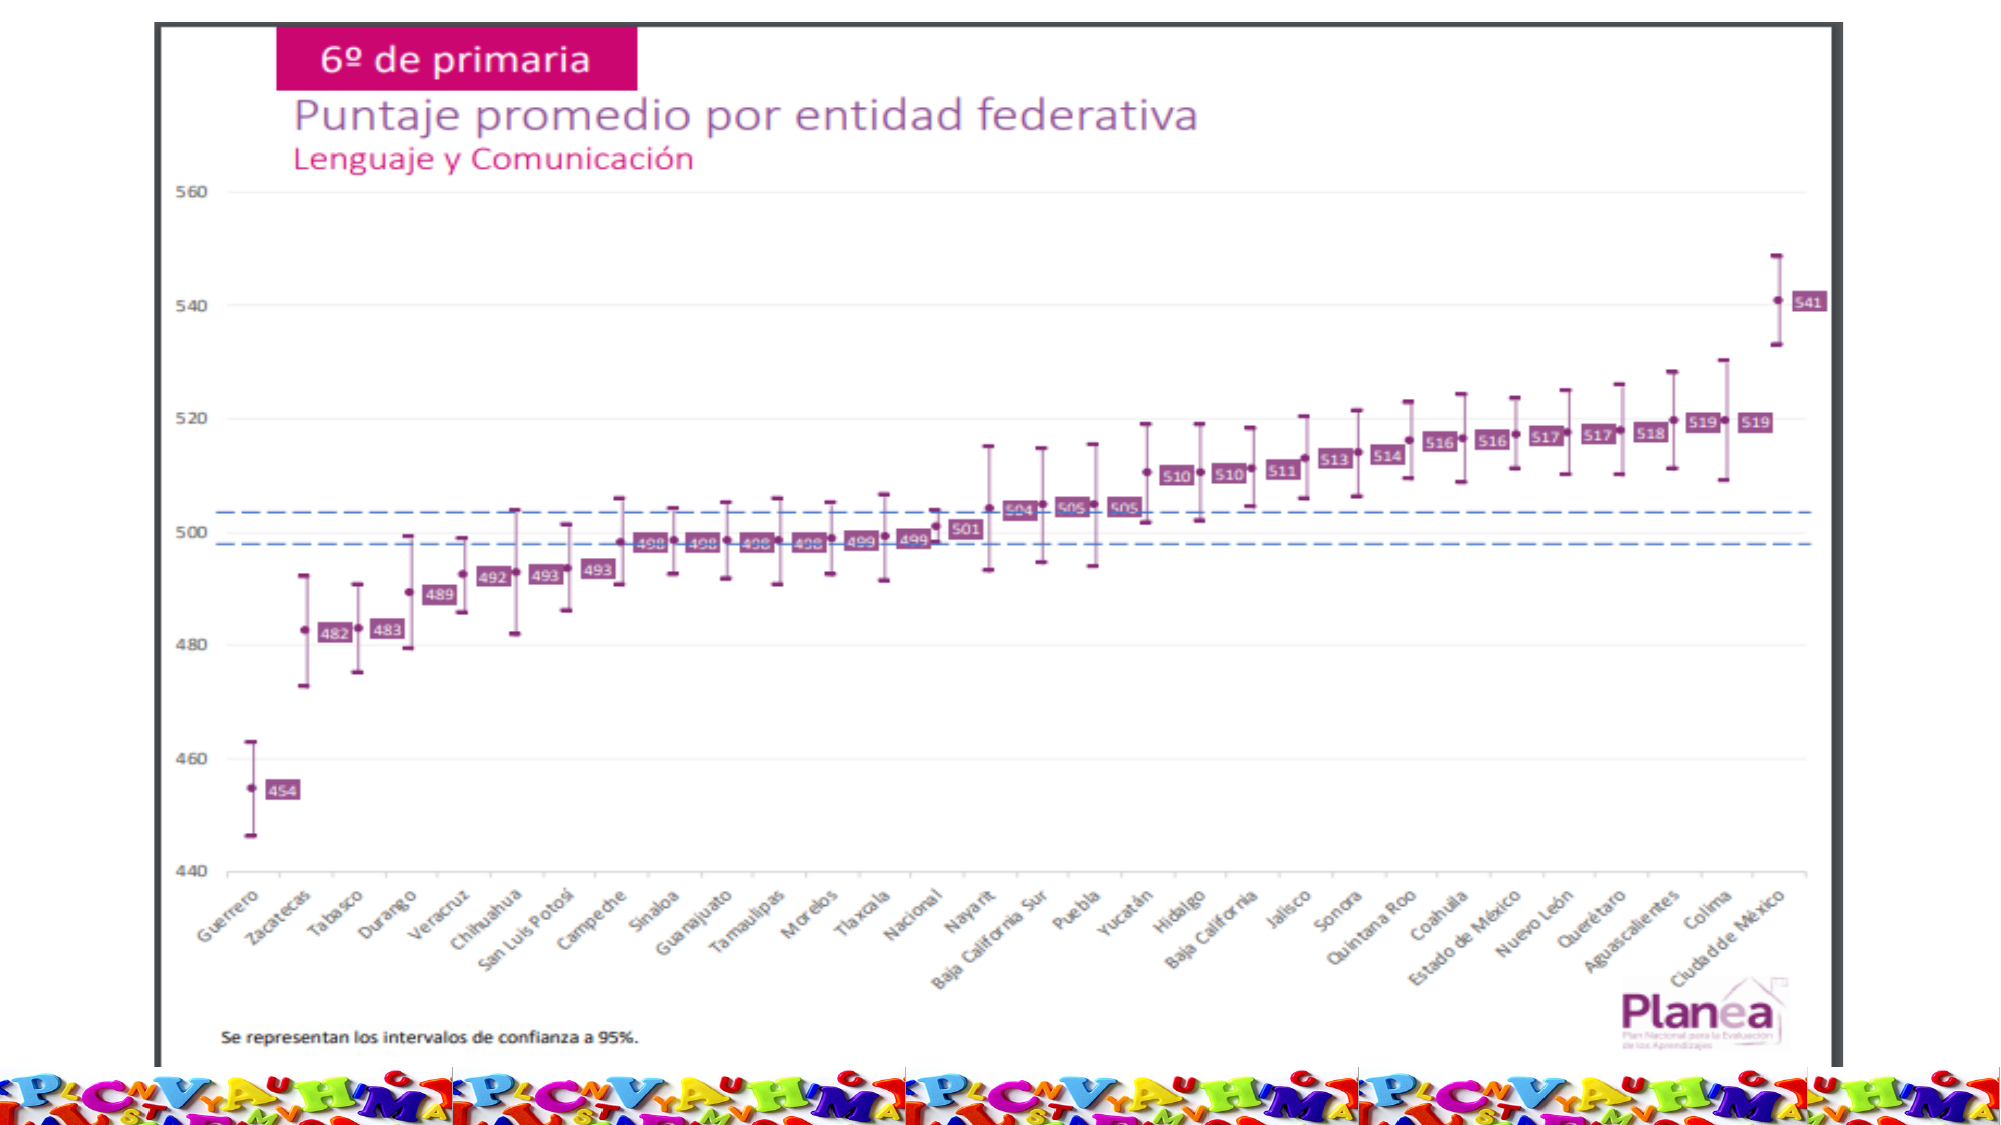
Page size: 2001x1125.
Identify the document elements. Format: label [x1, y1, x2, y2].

picture [154, 22, 1844, 1067]
text_box [0, 1066, 2000, 1125]
